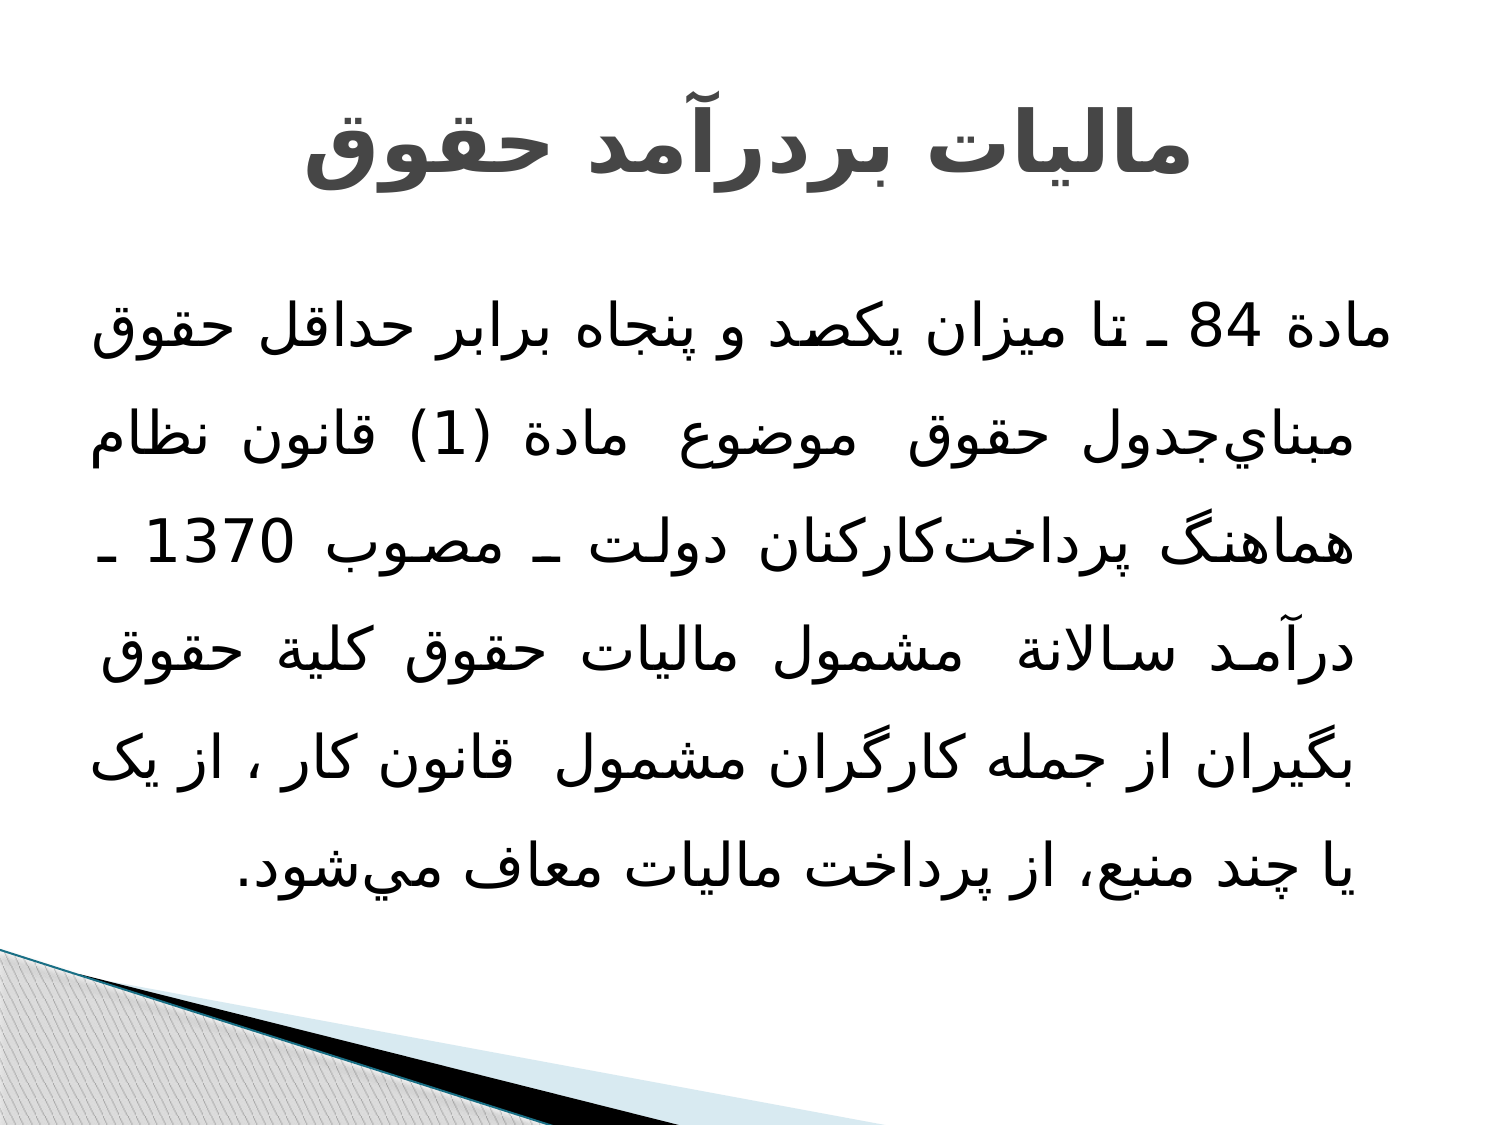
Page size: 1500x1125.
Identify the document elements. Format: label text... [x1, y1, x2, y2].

title مالیات بردرآمد حقوق [75, 45, 1425, 233]
list مادة 84 ـ تا ميزان يکصد و پنجاه برابر حداقل حقوق مبناي‌جدول حقوق موضوع مادة (1) قانون نظام هماهنگ پرداخت‌کارکنان دولت ـ مصوب 1370 ـ درآمد سالانة مشمول ماليات ‌حقوق کلية حقوق بگيران‌ از جمله کارگران مشمول قانون کار ، از يک يا چند منبع‌، از پرداخت ماليات معاف مي‌شود. [75, 243, 1425, 986]
